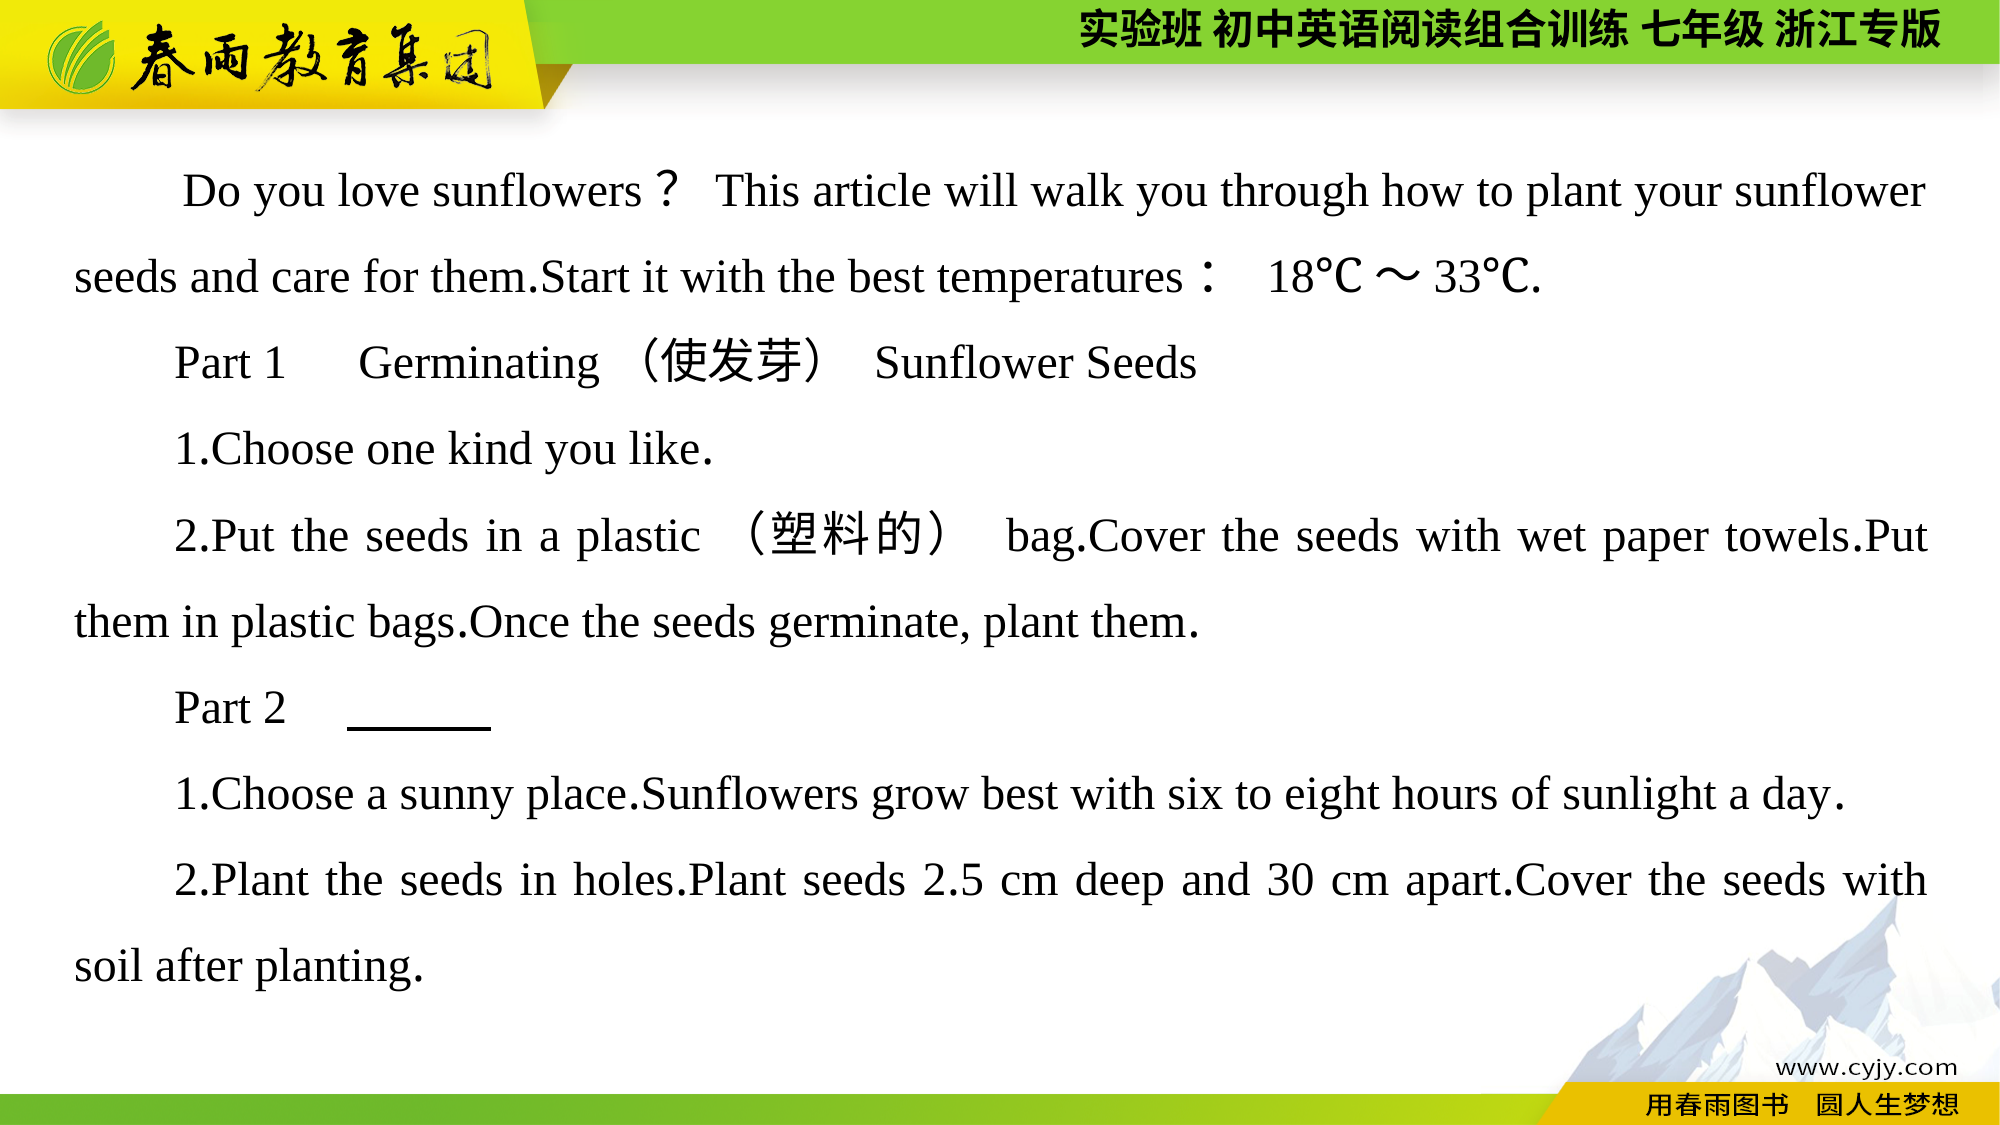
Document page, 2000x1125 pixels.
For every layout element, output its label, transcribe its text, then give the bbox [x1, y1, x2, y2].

list Do you love sunflowers？This article will walk you through how to plant your sunflower seeds and care for them.Start it with the best temperatures： 18℃～33℃. Part 1 Germinating（使发芽） Sunflower Seeds 1.Choose one kind you like. 2.Put the seeds in a plastic（塑料的） bag.Cover the seeds with wet paper towels.Put them in plastic bags.Once the seeds germinate, plant them. Part 2 1.Choose a sunny place.Sunflowers grow best with six to eight hours of sunlight a day. 2.Plant the seeds in holes.Plant seeds 2.5 cm deep and 30 cm apart.Cover the seeds with soil after planting. [59, 122, 1944, 998]
picture [0, 0, 2000, 1125]
